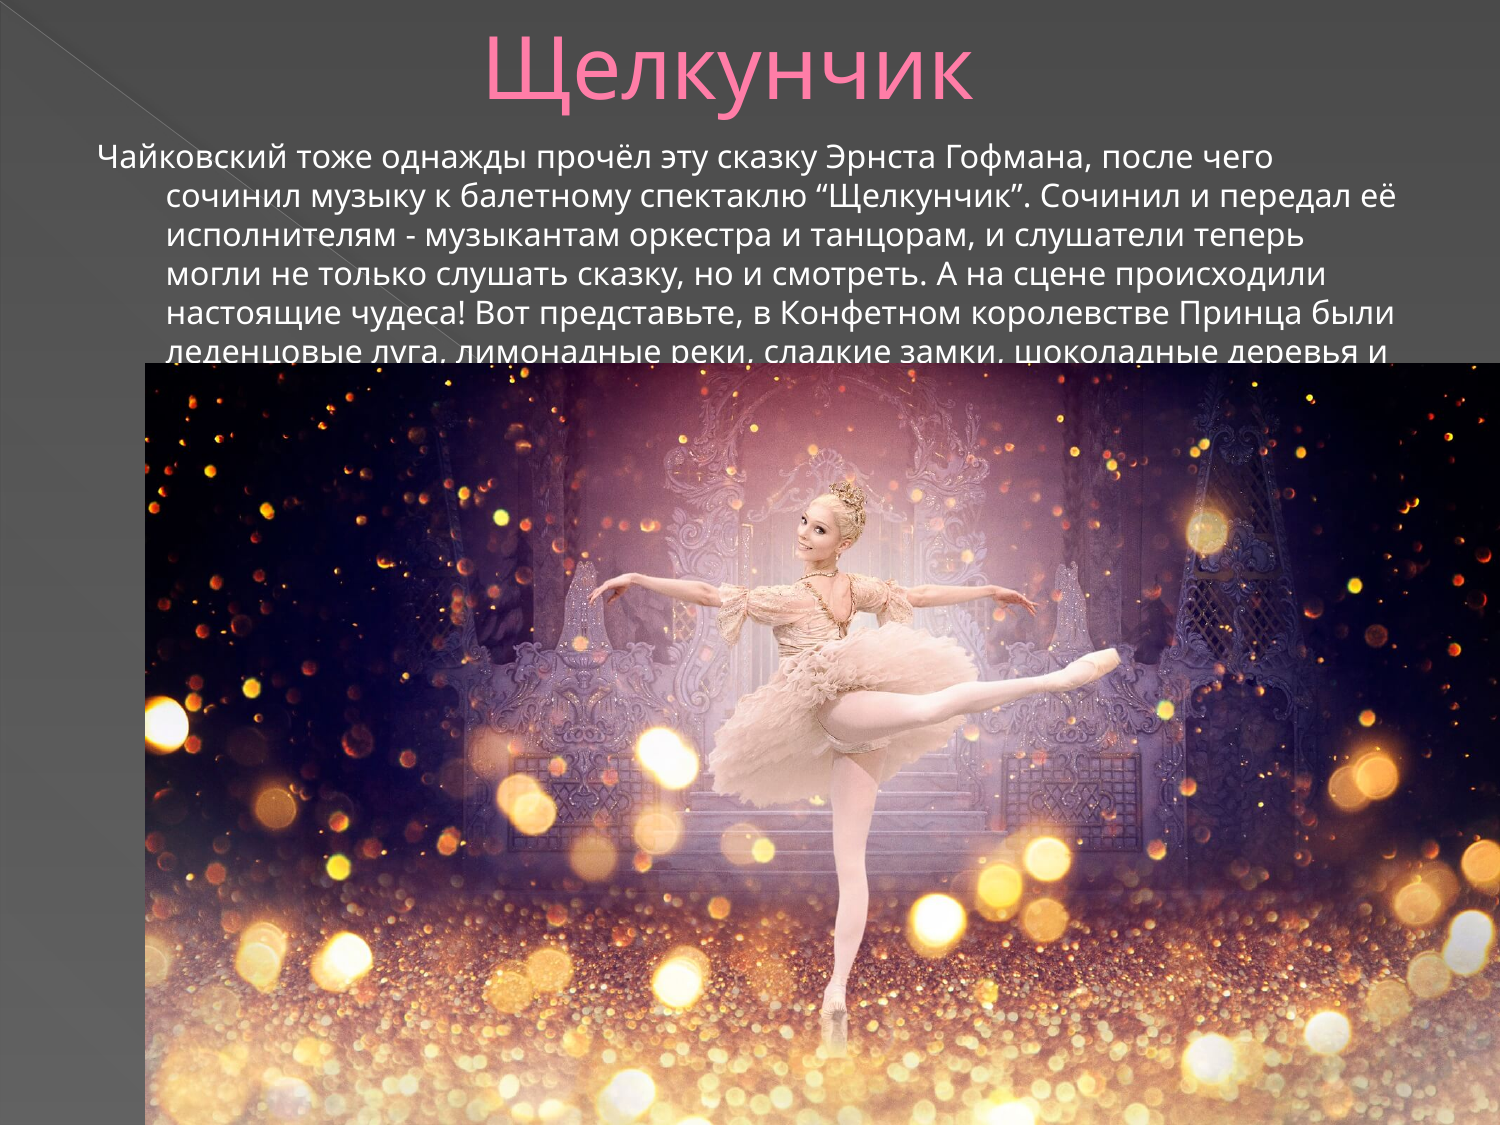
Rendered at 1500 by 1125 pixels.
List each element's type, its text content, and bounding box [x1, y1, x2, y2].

list Чайковский тоже однажды прочёл эту сказку Эрнста Гофмана, после чего сочинил музыку к балетному спектаклю “Щелкунчик”. Сочинил и передал её исполнителям - музыкантам оркестра и танцорам, и слушатели теперь могли не только слушать сказку, но и смотреть. А на сцене происходили настоящие чудеса! Вот представьте, в Конфетном королевстве Принца были леденцовые луга, лимонадные реки, сладкие замки, шоколадные деревья и даже сахарная фея по имени Драже. Драже – это сахарная конфета-шарик. [70, 128, 1425, 446]
picture [145, 362, 1500, 1125]
title Щелкунчик [386, 0, 1425, 128]
